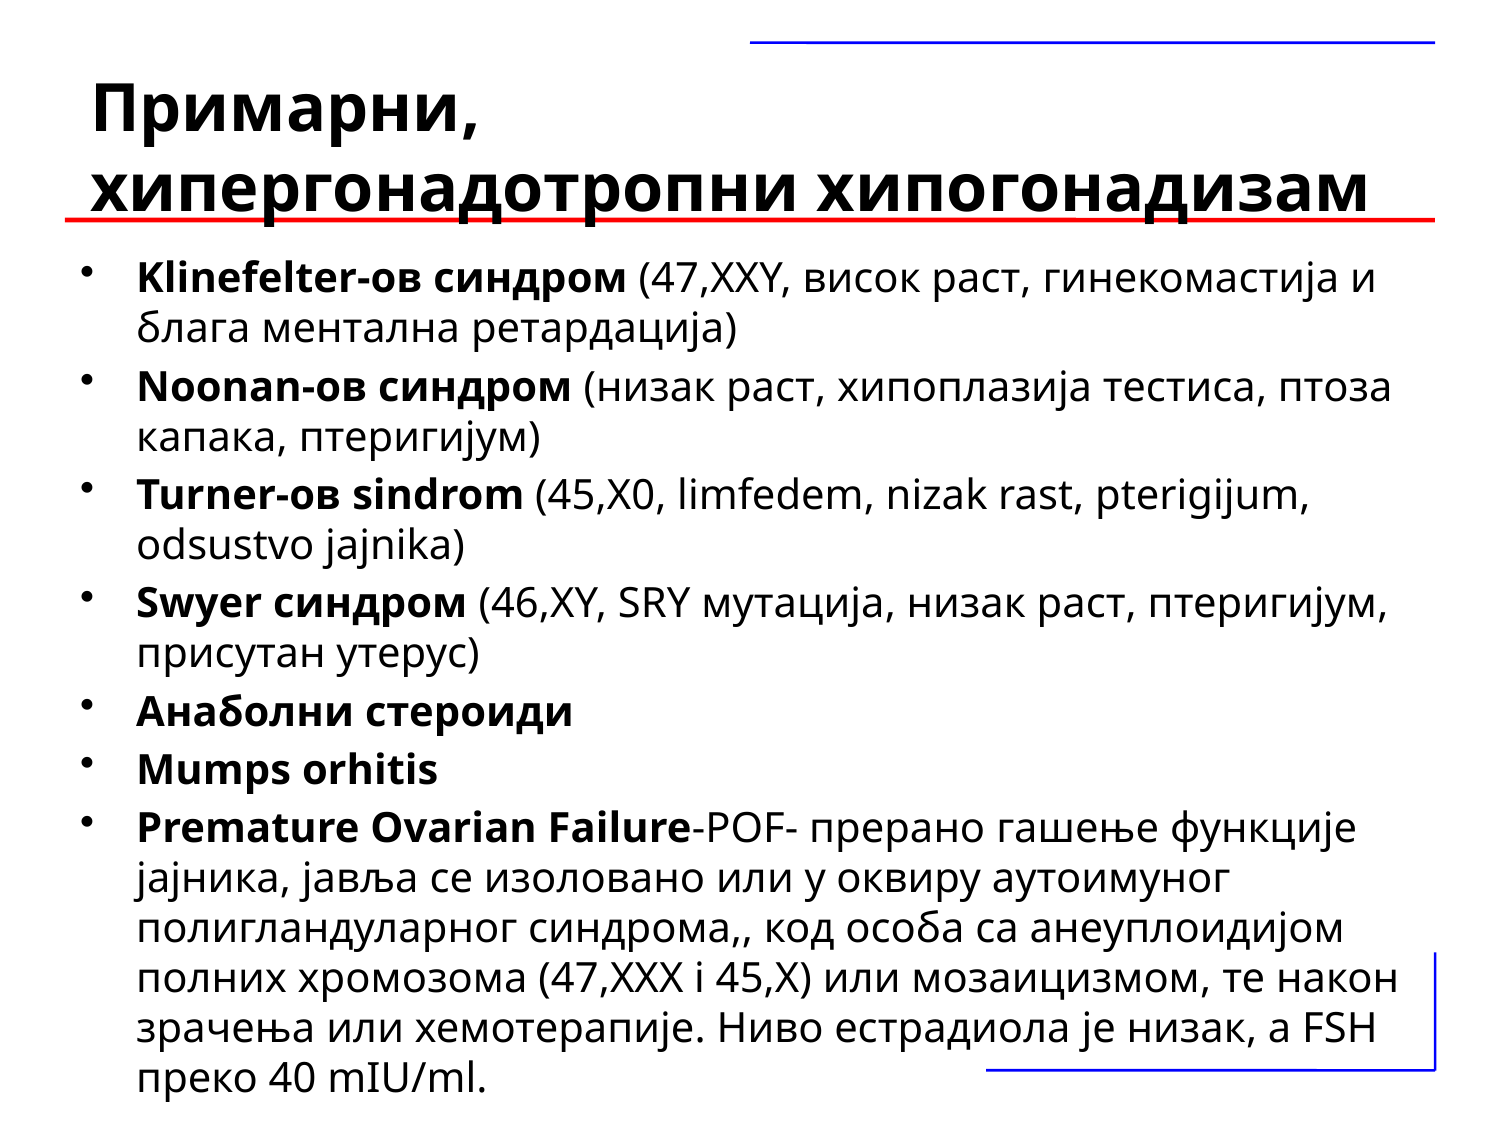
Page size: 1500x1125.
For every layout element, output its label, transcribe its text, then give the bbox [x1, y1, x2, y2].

list Klinefelter-ов синдром (47,XXY, висок раст, гинекомастија и блага ментална ретардaција) Noonan-ов синдром (низак раст, хипоплазија тестиса, птоза капака, птеригијум) Turner-ов sindrom (45,X0, limfedem, nizak rast, pterigijum, odsustvo jajnika) Swyer синдром (46,XY, SRY мутација, низак раст, птеригијум, присутан утерус) Анаболни стероиди Mumps orhitis Premature Ovarian Failure-POF- прерано гашење функције јајника, јавља се изоловано или у оквиру аутоимуног полигландуларног синдрома‚, код особа са aнеуплоидијом полних хромoзoмa (47,XXX i 45,X) или мозаицизмом, те након зрачења или хемотерапије. Ниво естрадиола је низак, а FSH преко 40 mIU/ml. [64, 243, 1416, 968]
title Примарни, хипергонадотропни хипогонадизам [74, 19, 1424, 233]
